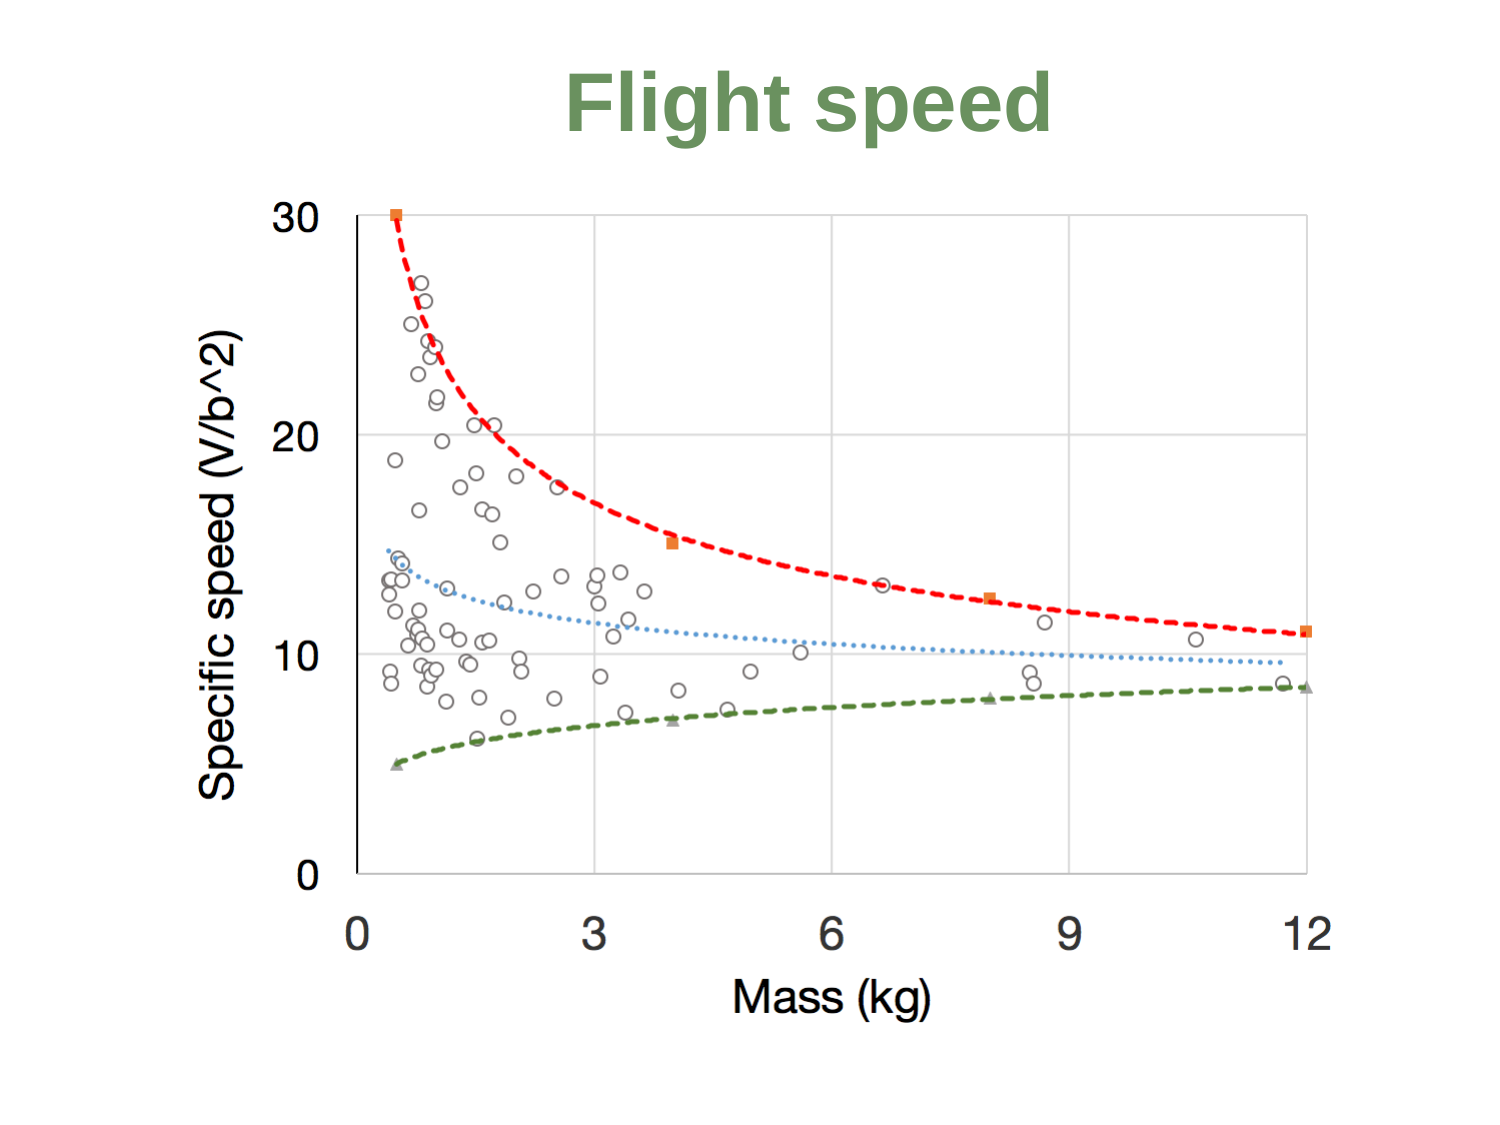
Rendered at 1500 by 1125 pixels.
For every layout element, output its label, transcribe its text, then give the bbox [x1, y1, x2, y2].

picture [147, 160, 1361, 1055]
title Flight speed [312, 0, 1314, 159]
